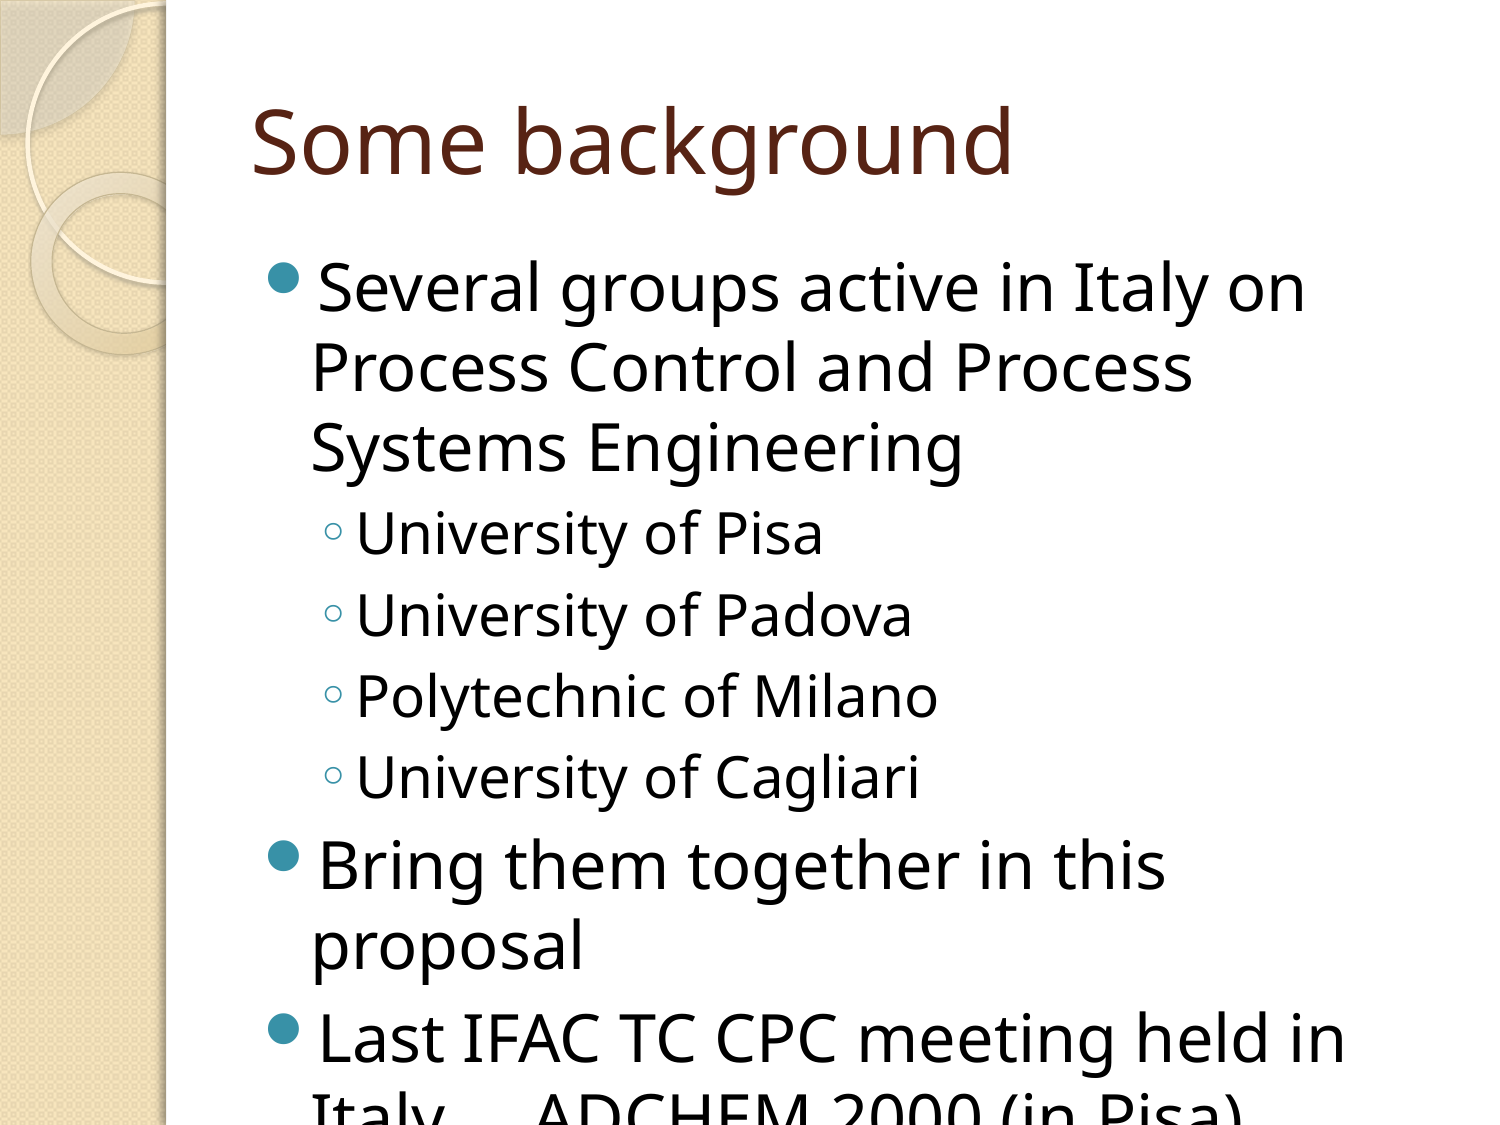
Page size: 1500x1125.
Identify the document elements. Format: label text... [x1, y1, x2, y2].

list Several groups active in Italy on Process Control and Process Systems Engineering University of Pisa University of Padova Polytechnic of Milano University of Cagliari Bring them together in this proposal Last IFAC TC CPC meeting held in Italy … ADCHEM 2000 (in Pisa) [235, 237, 1466, 1025]
title Some background [235, 45, 1466, 233]
